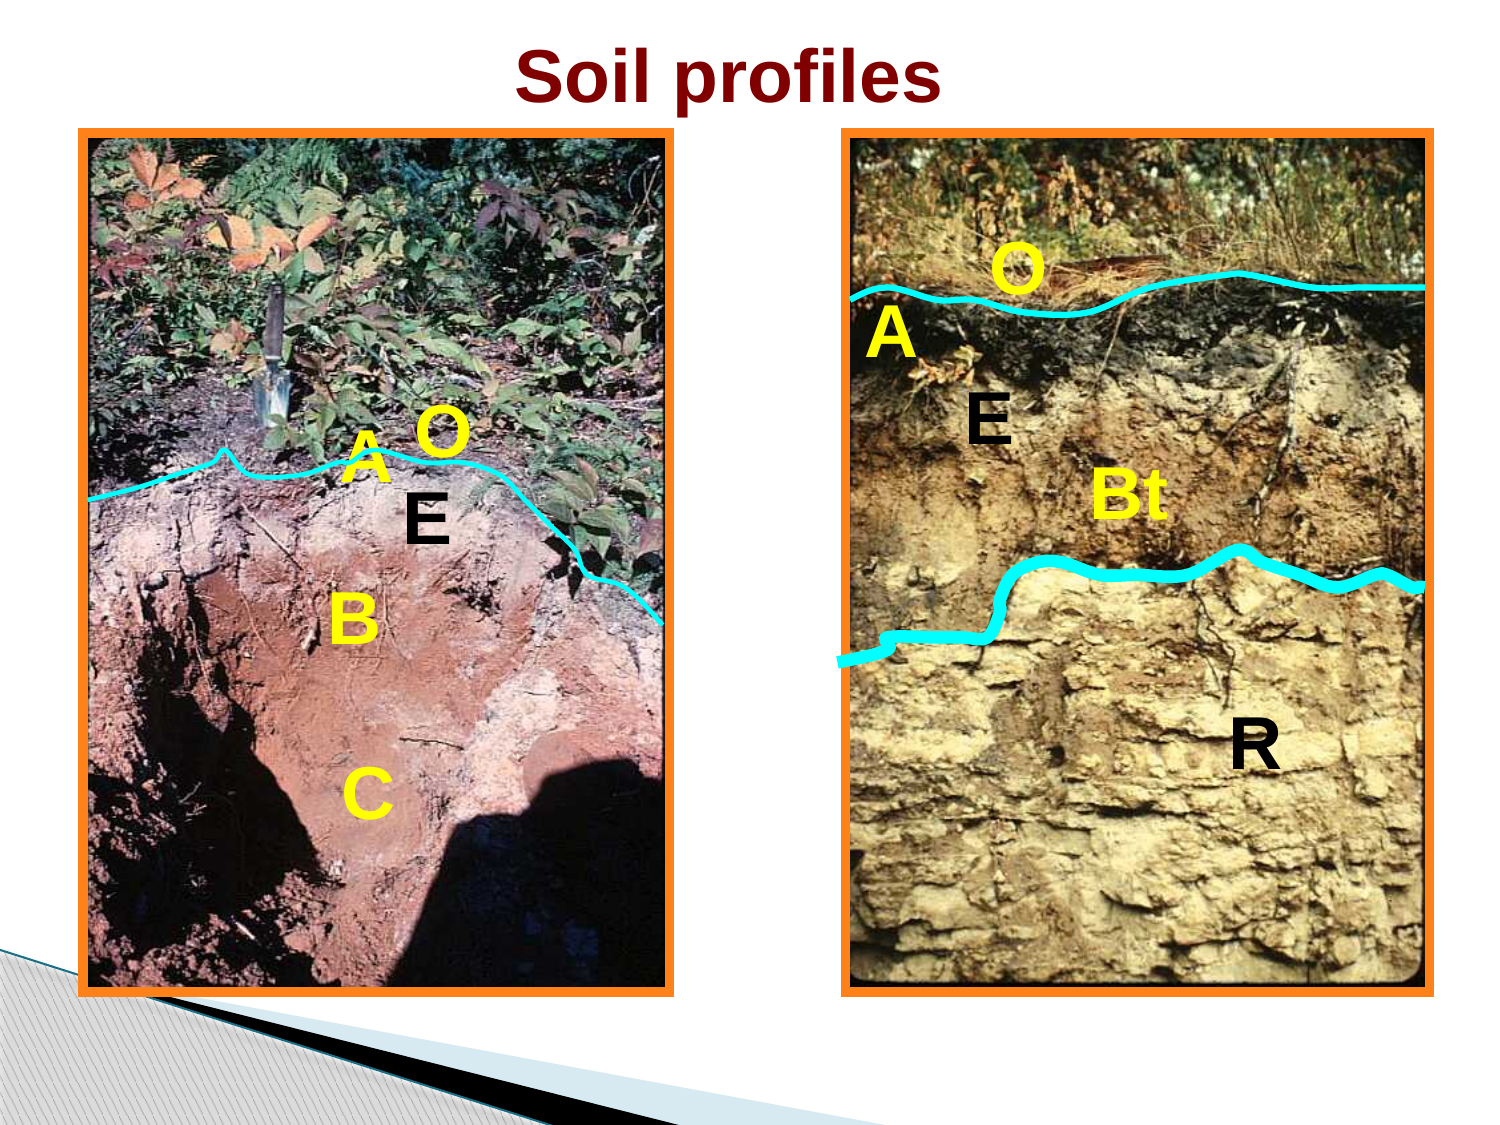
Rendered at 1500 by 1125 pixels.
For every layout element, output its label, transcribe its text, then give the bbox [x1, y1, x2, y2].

picture [87, 137, 666, 988]
picture [849, 137, 1425, 988]
text_box Soil profiles [499, 19, 1263, 125]
